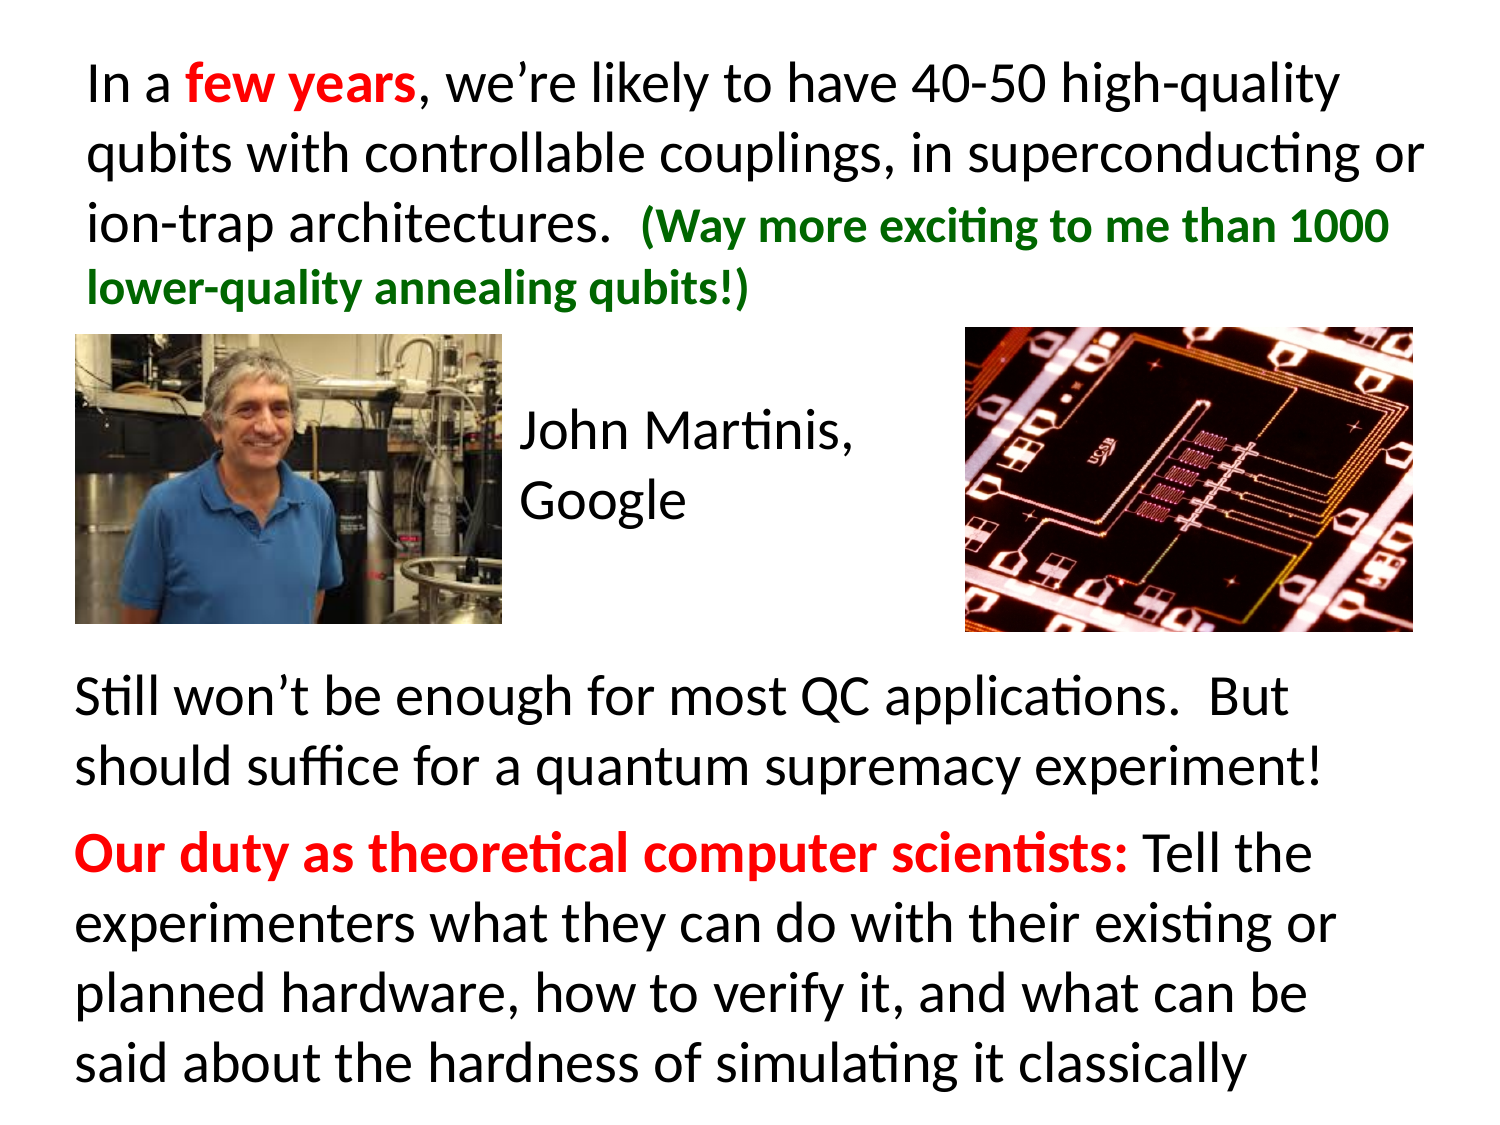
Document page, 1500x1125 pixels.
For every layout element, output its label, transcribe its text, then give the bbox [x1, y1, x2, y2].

text_box Still won’t be enough for most QC applications. But should suffice for a quantum supremacy experiment! [59, 649, 1413, 805]
picture [965, 326, 1413, 632]
text_box Our duty as theoretical computer scientists: Tell the experimenters what they can do with their existing or planned hardware, how to verify it, and what can be said about the hardness of simulating it classically [59, 806, 1413, 1102]
picture [74, 334, 502, 625]
text_box In a few years, we’re likely to have 40-50 high-quality qubits with controllable couplings, in superconducting or ion-trap architectures. (Way more exciting to me than 1000 lower-quality annealing qubits!) [71, 36, 1465, 322]
text_box John Martinis, Google [505, 383, 915, 539]
